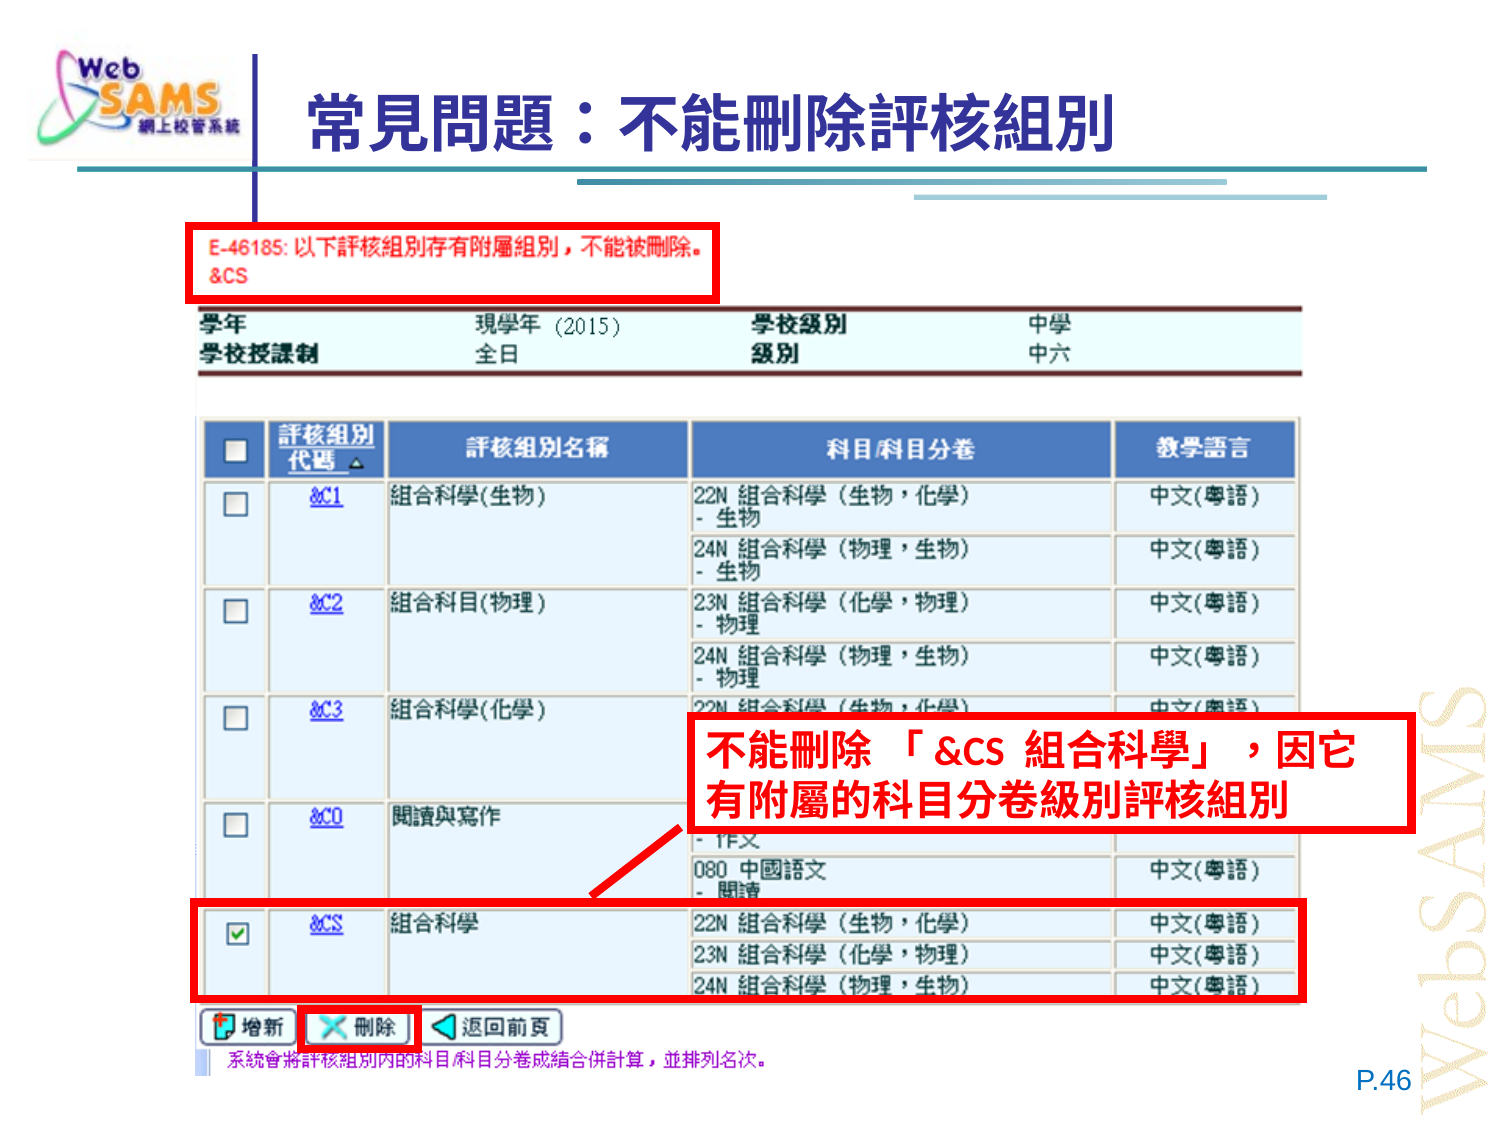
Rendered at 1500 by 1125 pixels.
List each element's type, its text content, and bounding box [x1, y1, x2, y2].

slide_number P.46 [1114, 1028, 1428, 1105]
text_box 不能刪除 「&CS 組合科學」，因它有附屬的科目分卷級別評核組別 [1315, 716, 1412, 830]
text_box [189, 226, 716, 295]
picture [1393, 679, 1500, 1117]
picture [27, 29, 253, 161]
title 常見問題：不能刪除評核組別 [289, 41, 1465, 167]
picture [206, 231, 717, 290]
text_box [195, 290, 1312, 1076]
